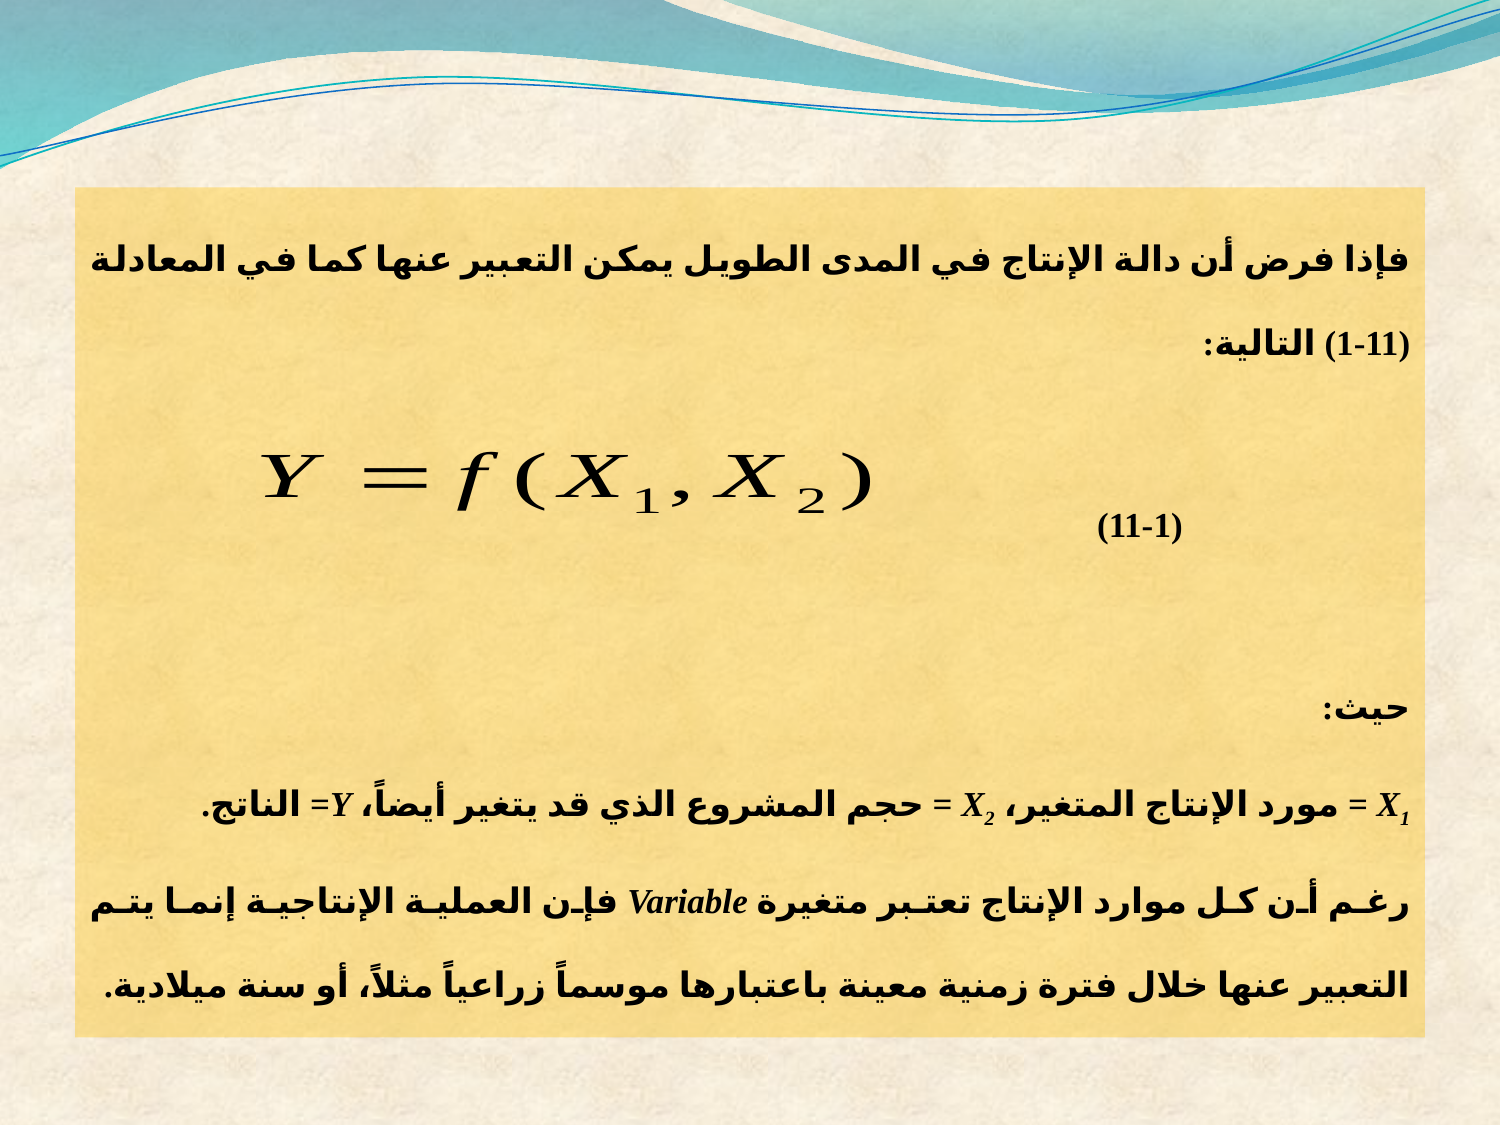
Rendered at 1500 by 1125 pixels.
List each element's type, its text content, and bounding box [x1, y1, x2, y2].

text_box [245, 433, 891, 525]
list فإذا فرض أن دالة الإنتاج في المدى الطويل يمكن التعبير عنها كما في المعادلة (11-1) التالية: (11-1) حيث: X1 = مورد الإنتاج المتغير، X2 = حجم المشروع الذي قد يتغير أيضاً، Y= الناتج. رغم أن كل موارد الإنتاج تعتبر متغيرة Variable فإن العملية الإنتاجية إنما يتم التعبير عنها خلال فترة زمنية معينة باعتبارها موسماً زراعياً مثلاً، أو سنة ميلادية. [75, 187, 1425, 1038]
